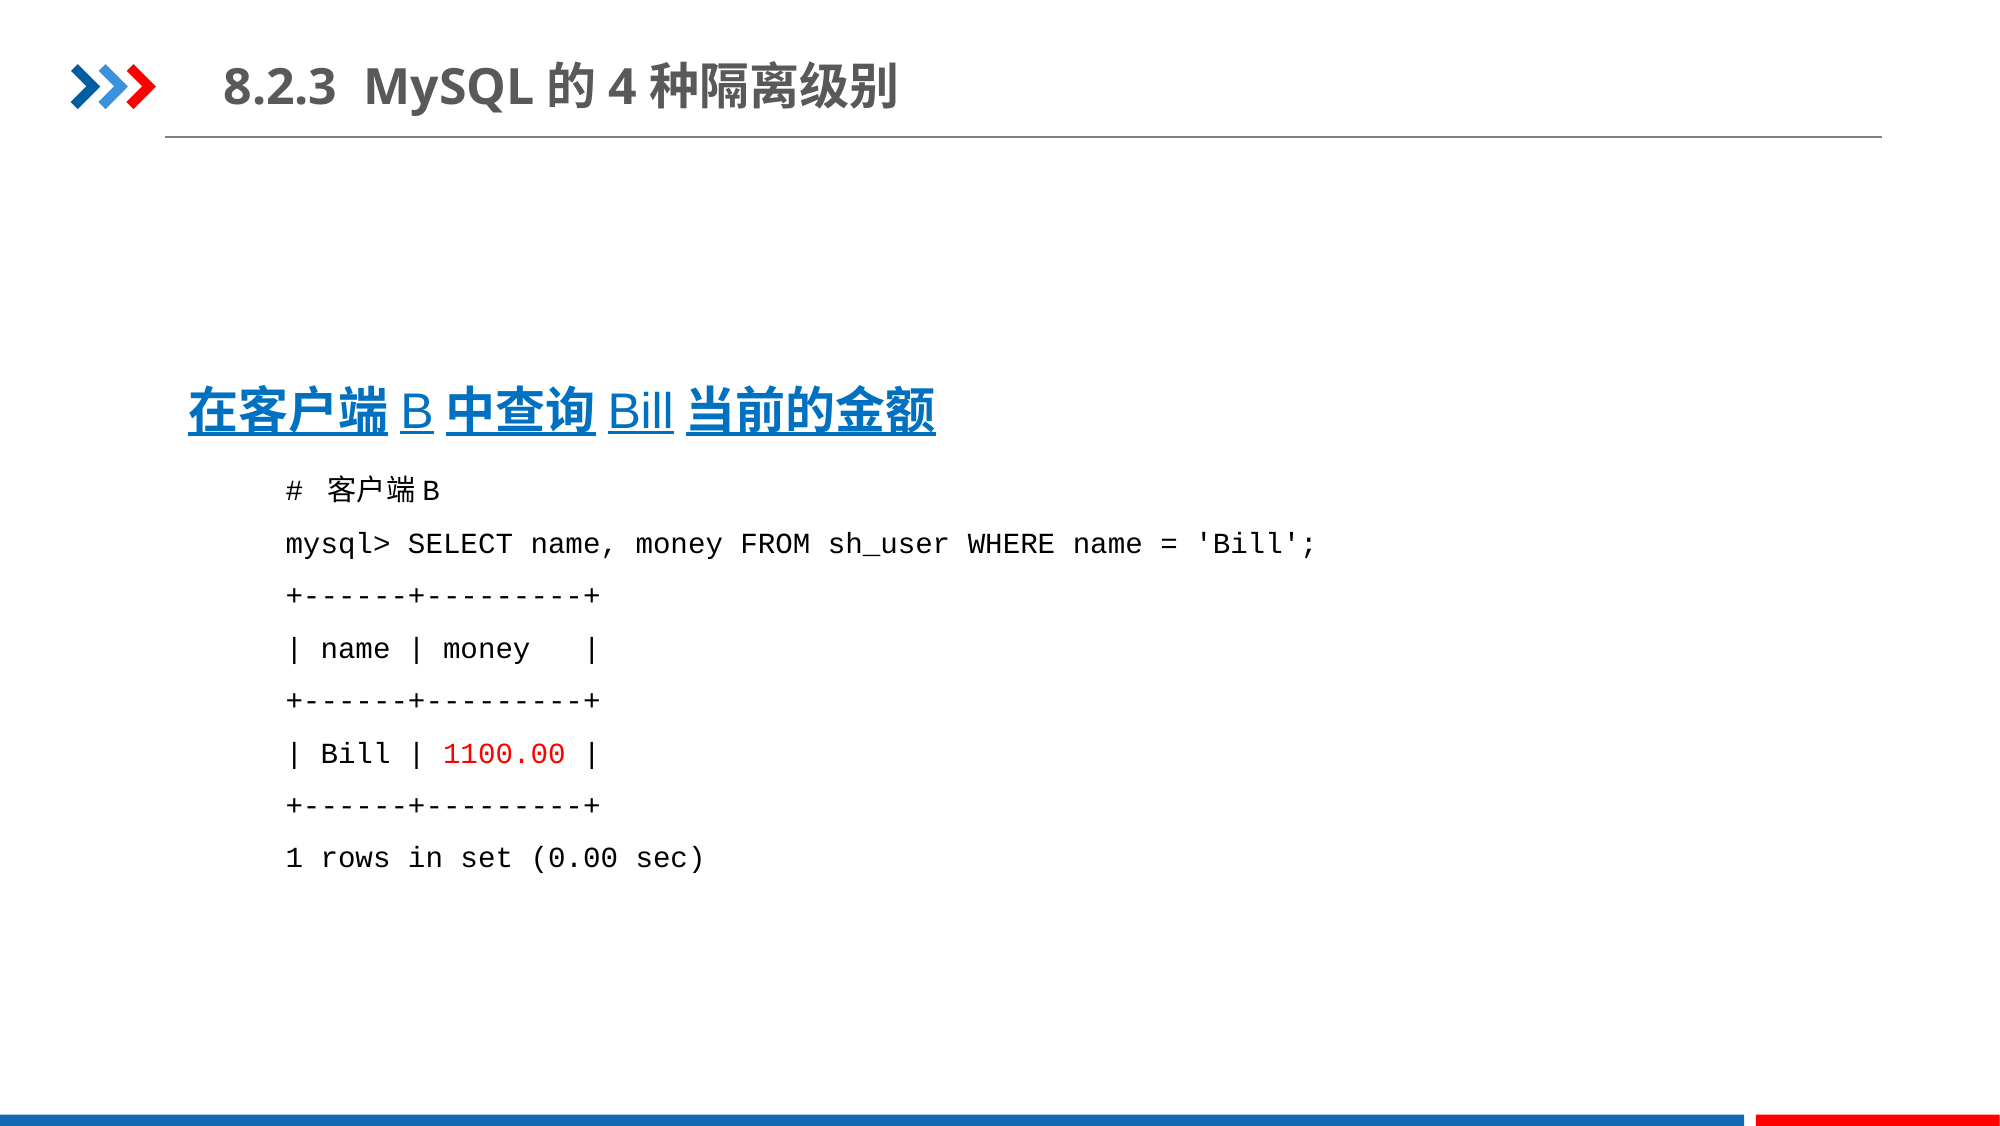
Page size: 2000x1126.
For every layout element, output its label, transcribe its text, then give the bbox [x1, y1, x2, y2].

text_box 8.2.3 MySQL的4种隔离级别 [187, 42, 936, 126]
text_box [233, 370, 1459, 887]
